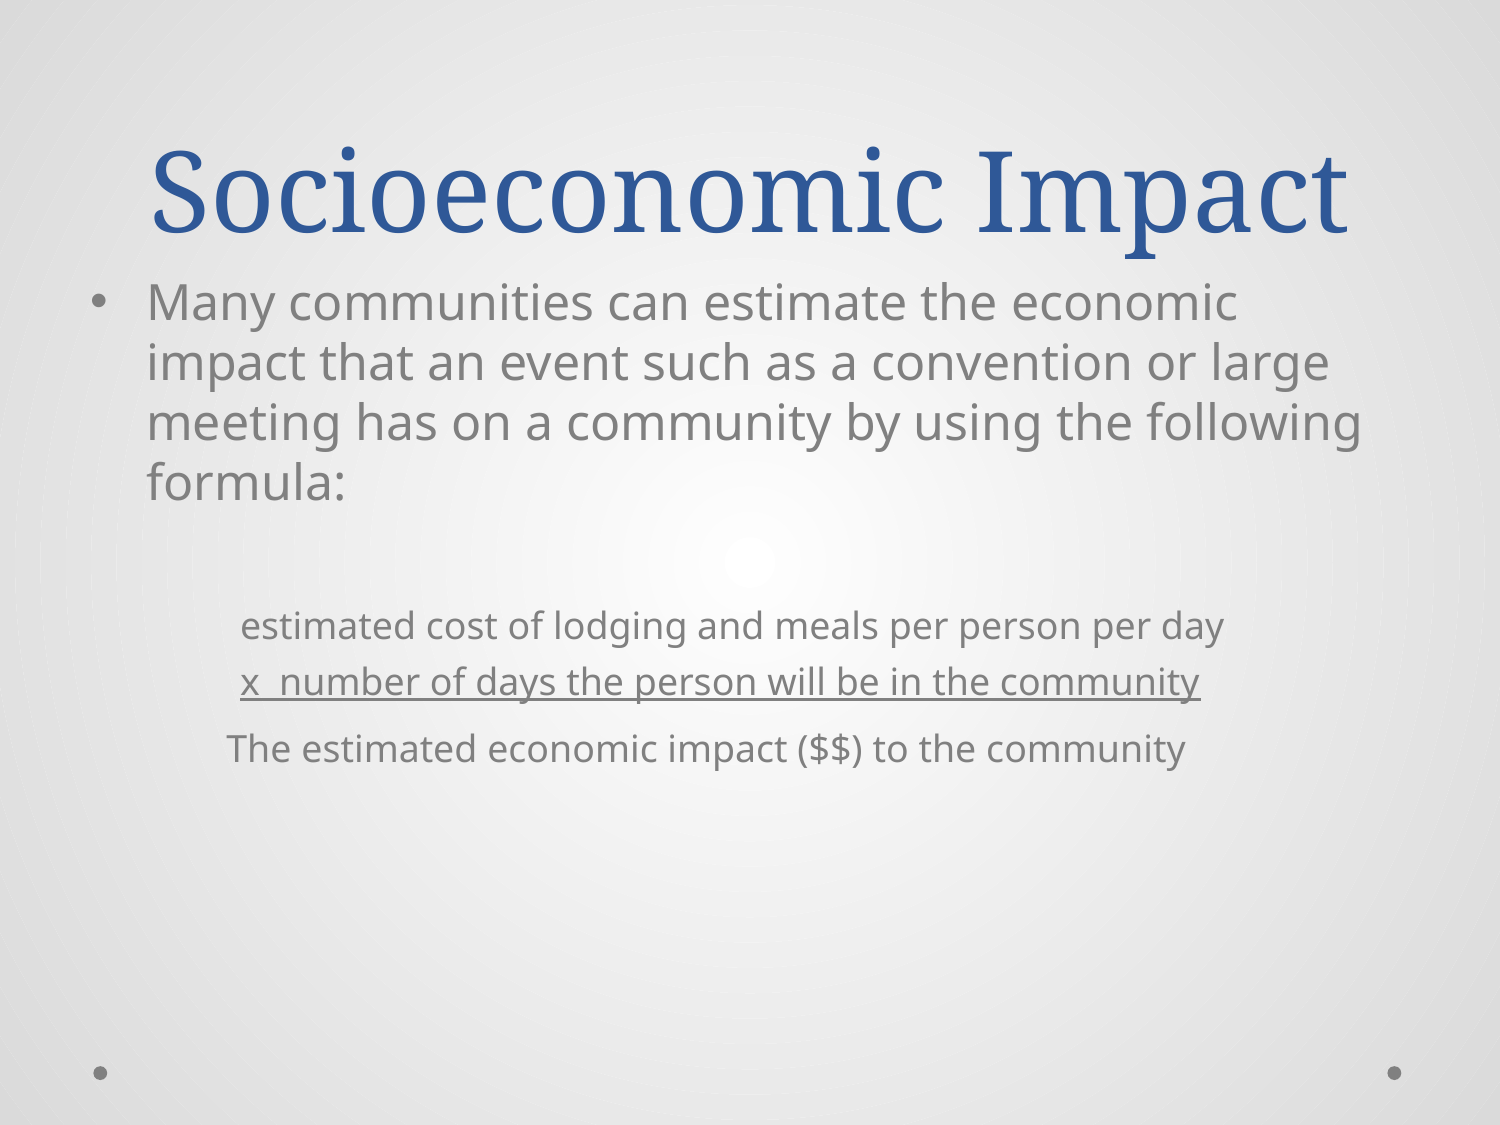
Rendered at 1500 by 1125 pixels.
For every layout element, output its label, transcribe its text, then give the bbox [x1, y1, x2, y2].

title Socioeconomic Impact [75, 0, 1425, 262]
list Many communities can estimate the economic impact that an event such as a convention or large meeting has on a community by using the following formula: estimated cost of lodging and meals per person per day x number of days the person will be in the community The estimated economic impact ($$) to the community [75, 262, 1425, 1005]
